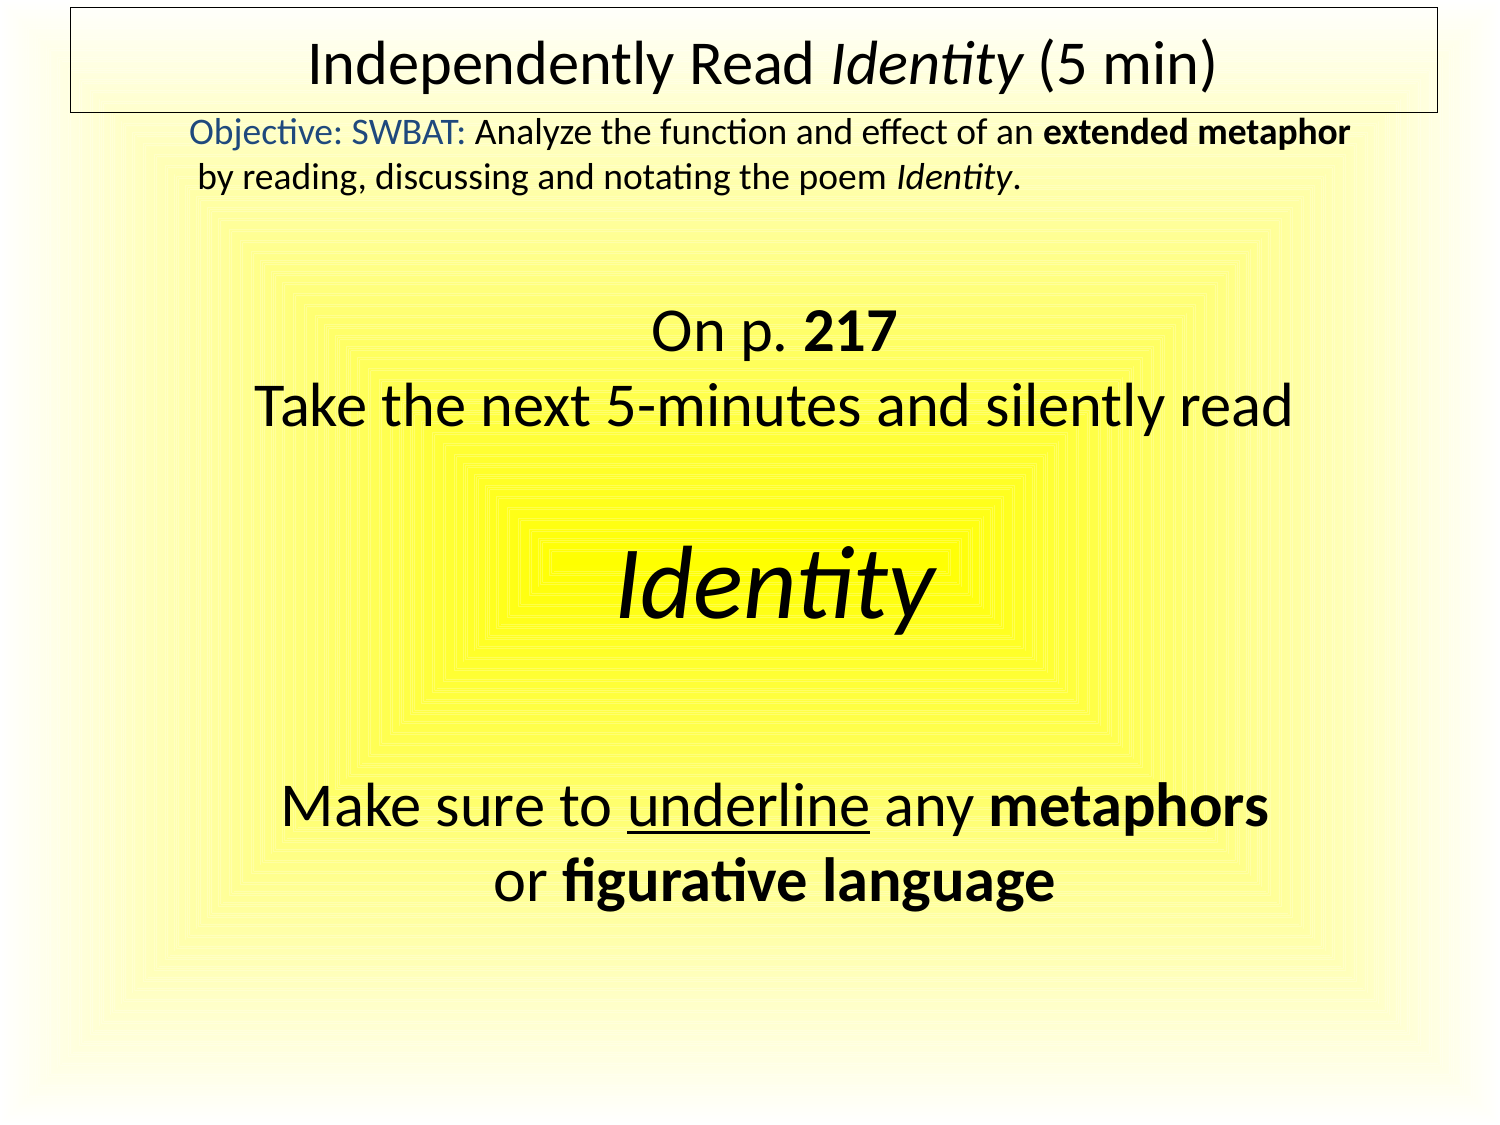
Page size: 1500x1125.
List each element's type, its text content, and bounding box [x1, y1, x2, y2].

title Independently Read Identity (5 min) [70, 7, 1438, 113]
text_box On p. 217 Take the next 5-minutes and silently read Identity Make sure to underline any metaphors or figurative language [237, 281, 1313, 922]
text_box Objective: SWBAT: Analyze the function and effect of an extended metaphor by reading, discussing and notating the poem Identity. [70, 99, 1413, 205]
